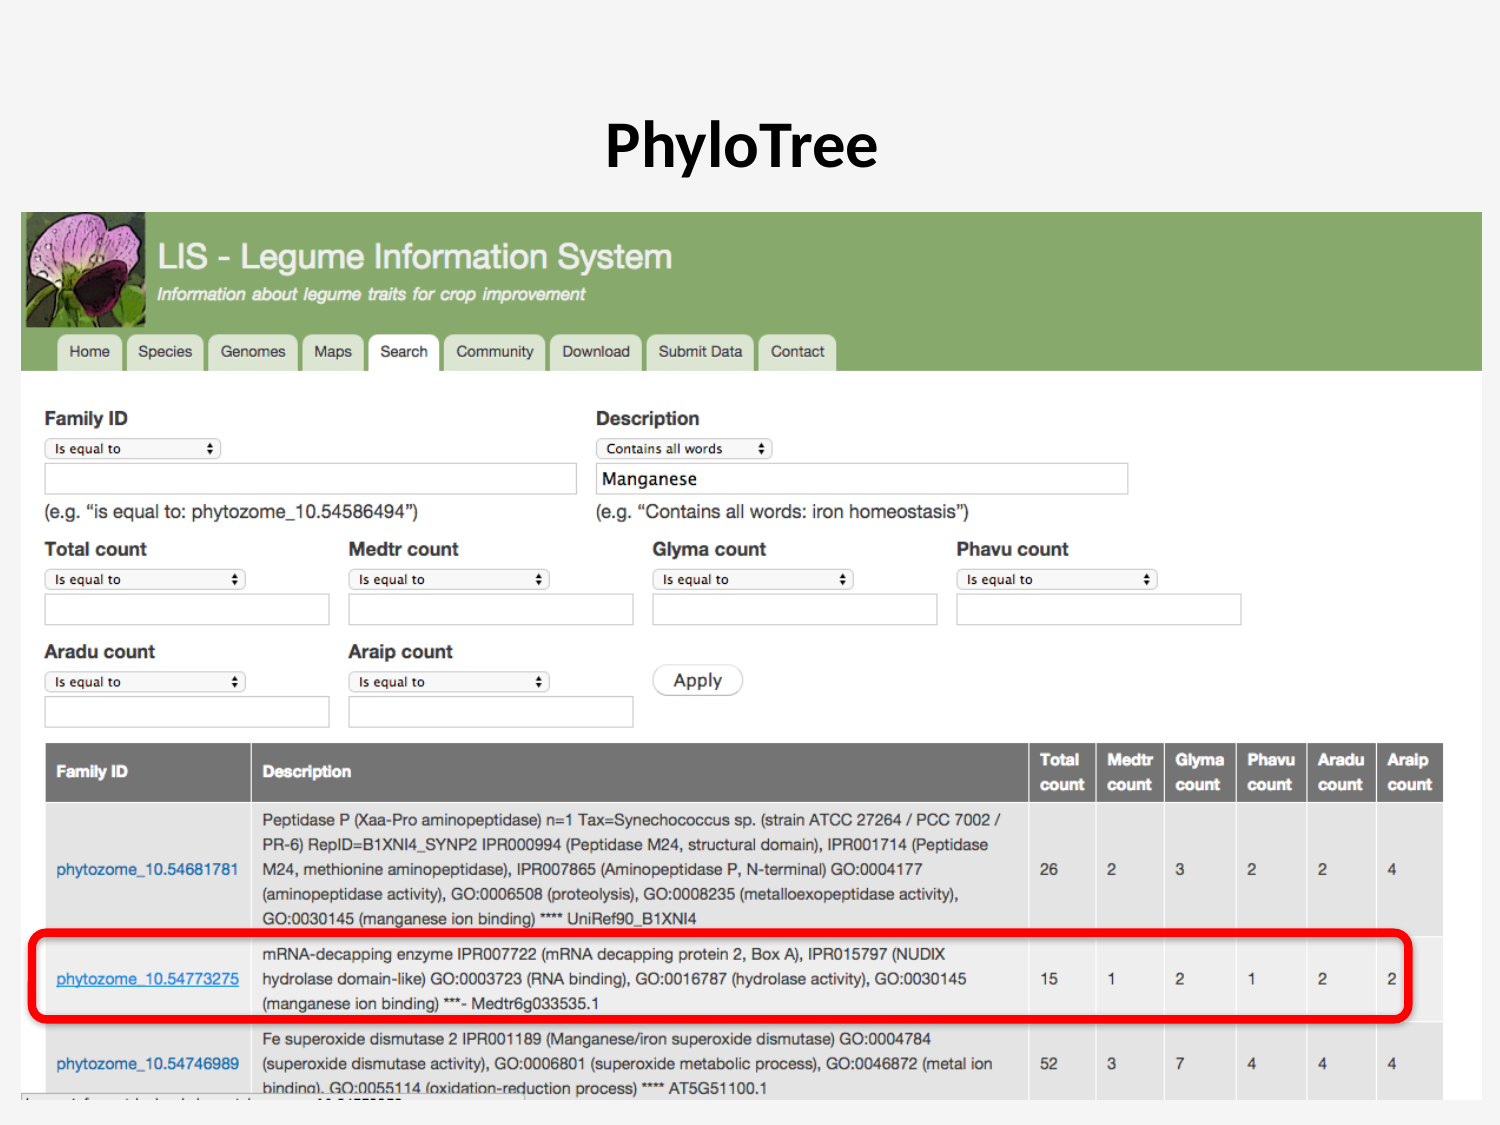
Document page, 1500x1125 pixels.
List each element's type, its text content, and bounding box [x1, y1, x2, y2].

picture [21, 212, 1482, 1101]
title PhyloTree [75, 74, 1425, 209]
